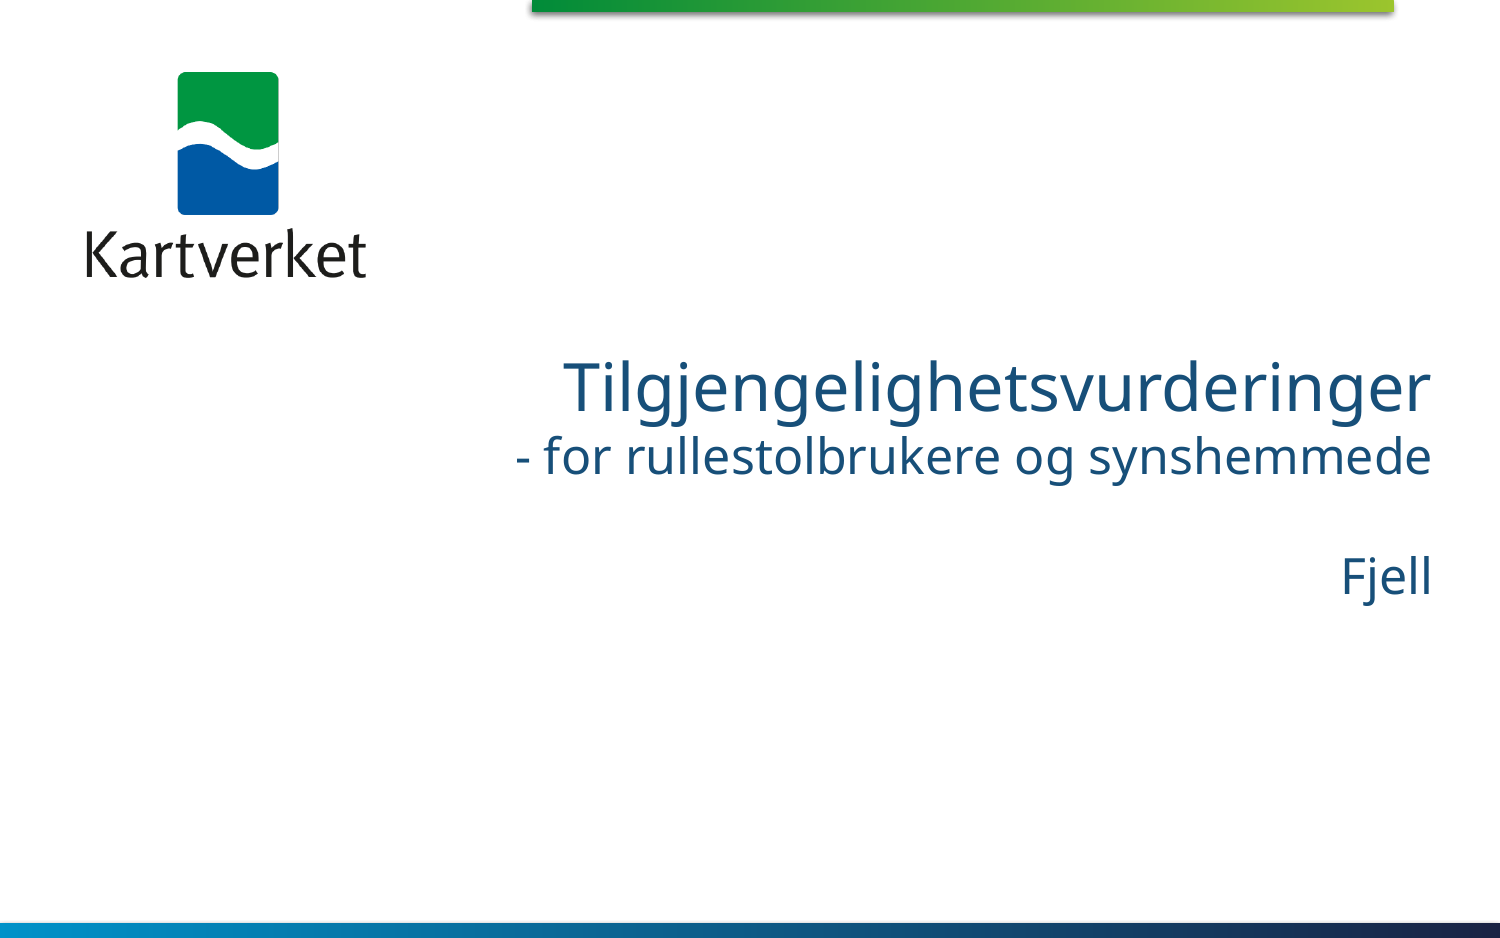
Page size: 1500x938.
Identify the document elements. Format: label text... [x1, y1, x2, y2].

text_box Tilgjengelighetsvurderinger - for rullestolbrukere og synshemmede Fjell [66, 337, 1449, 613]
